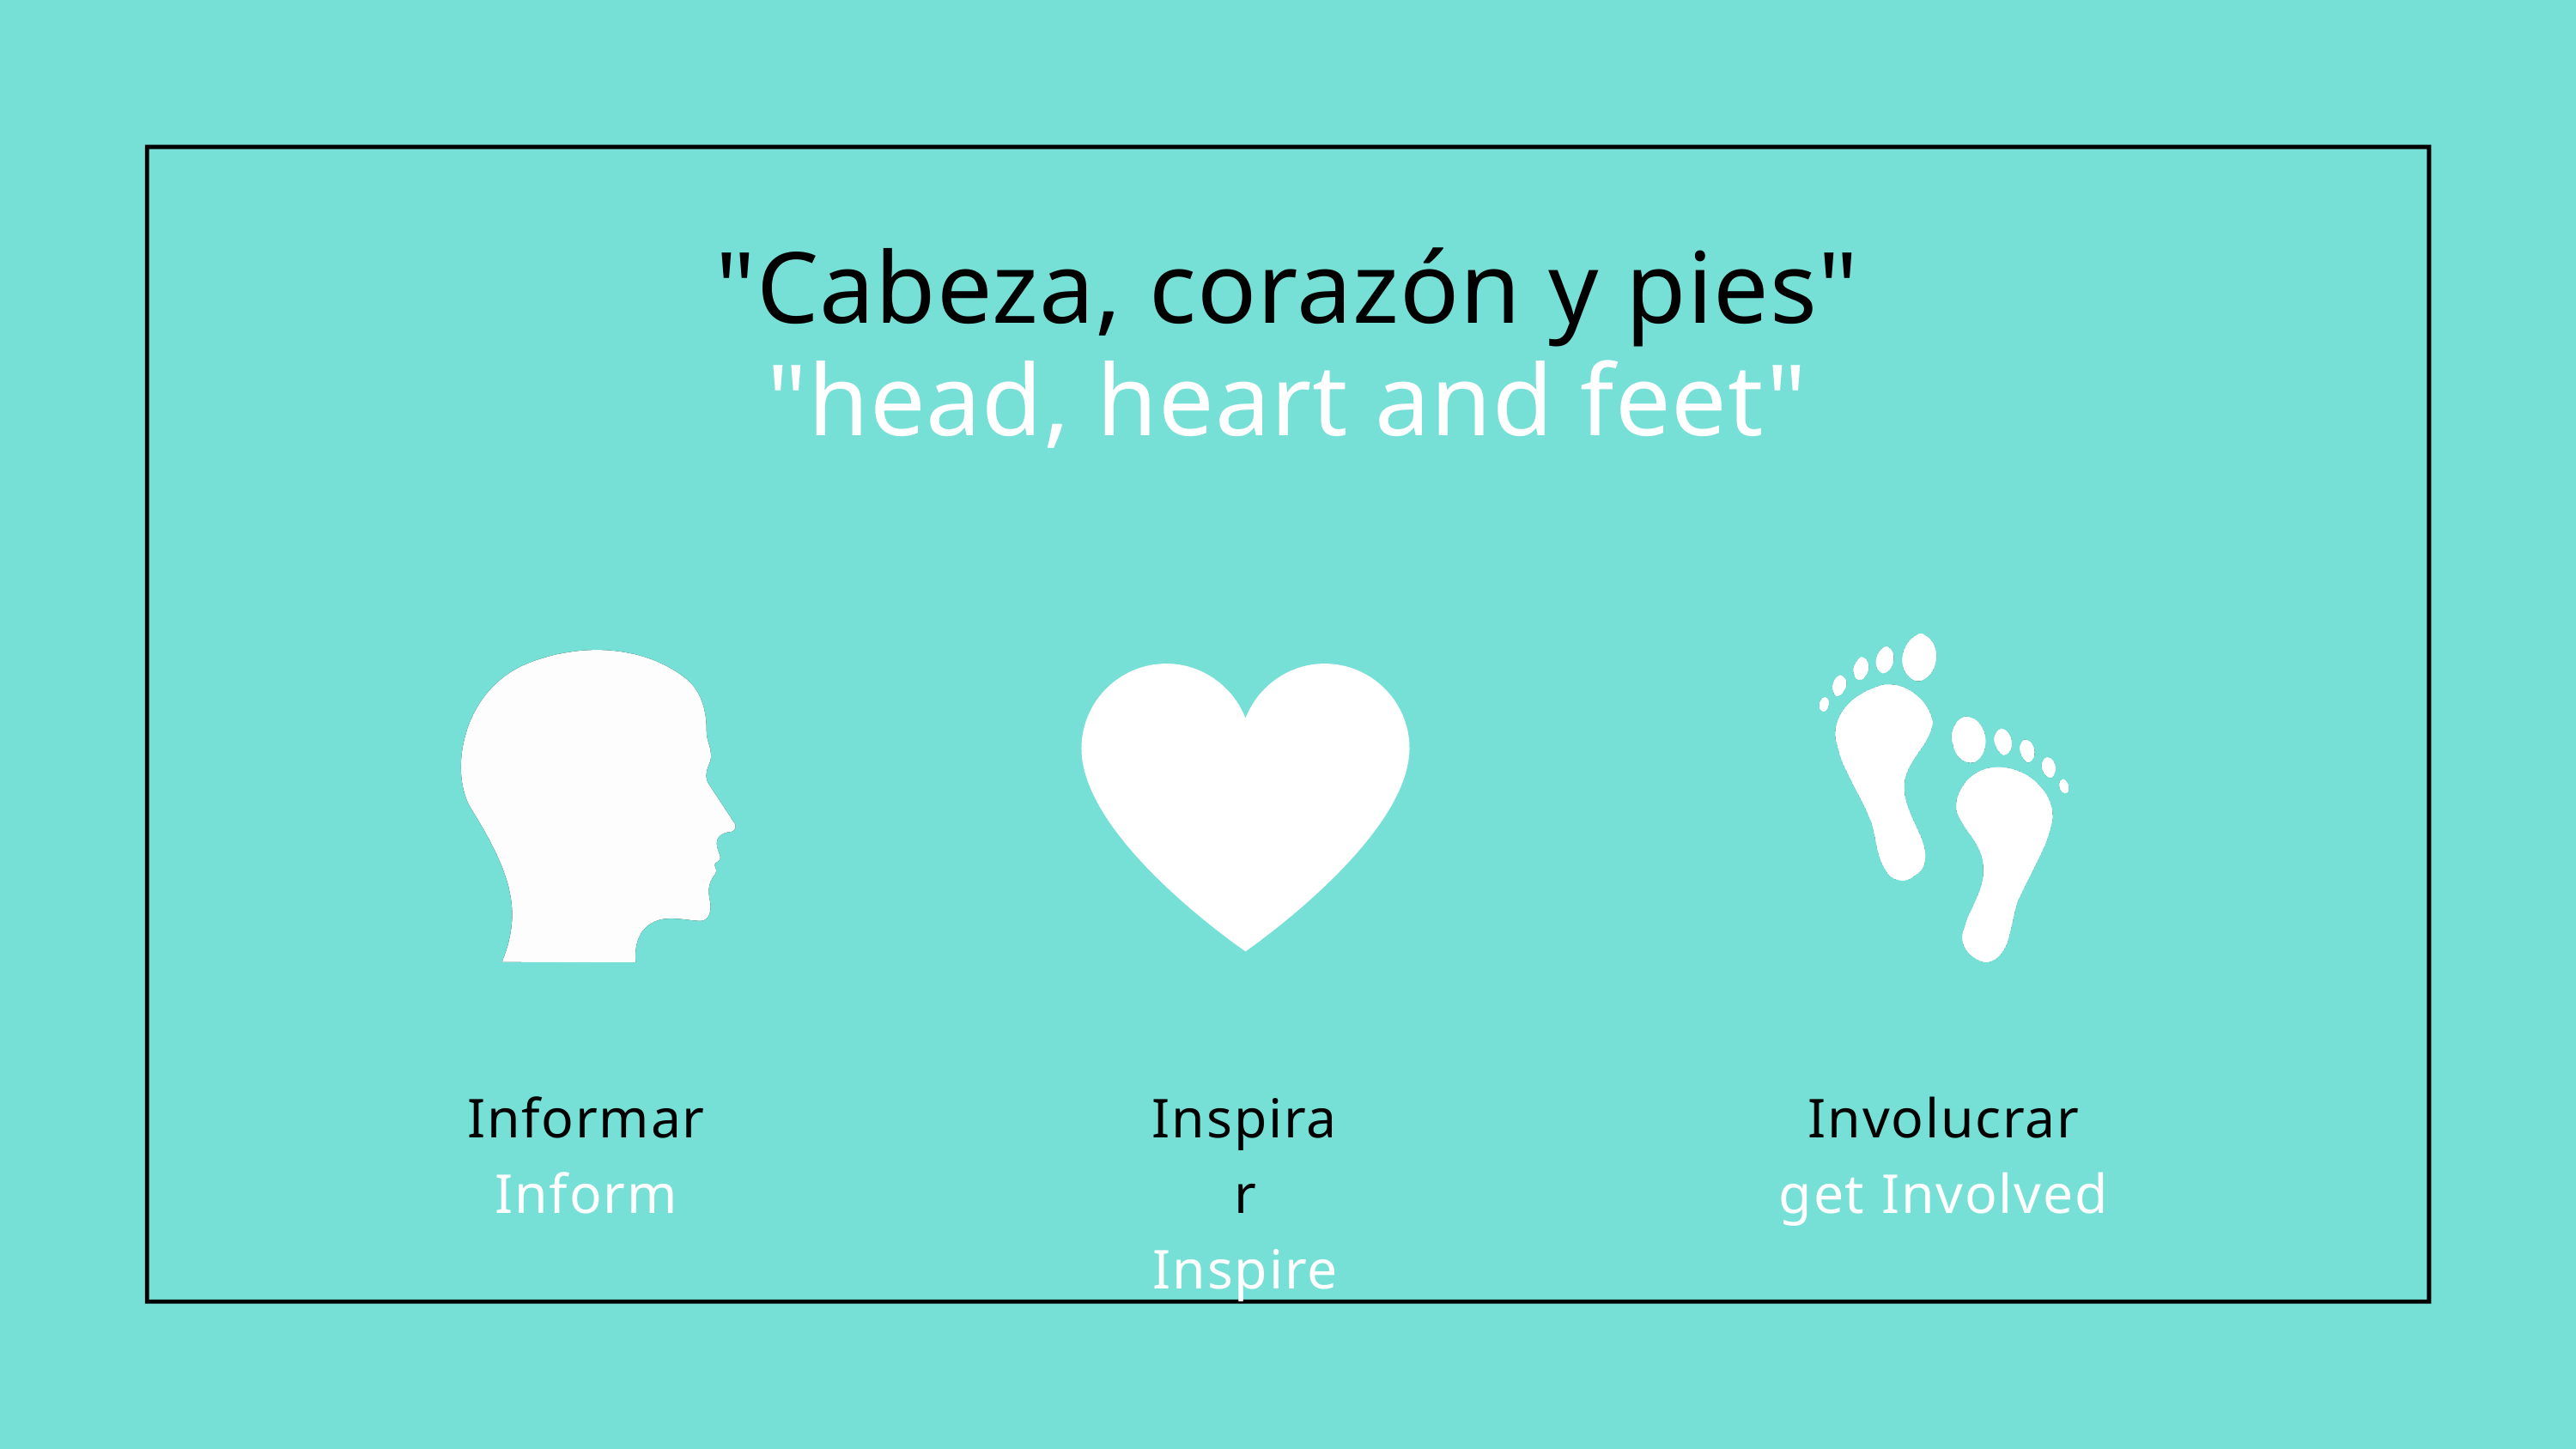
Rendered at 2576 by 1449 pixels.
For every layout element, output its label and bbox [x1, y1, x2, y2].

text_box [1081, 663, 1410, 952]
picture [1820, 634, 2069, 962]
picture [449, 643, 737, 962]
text_box [144, 144, 2432, 1304]
